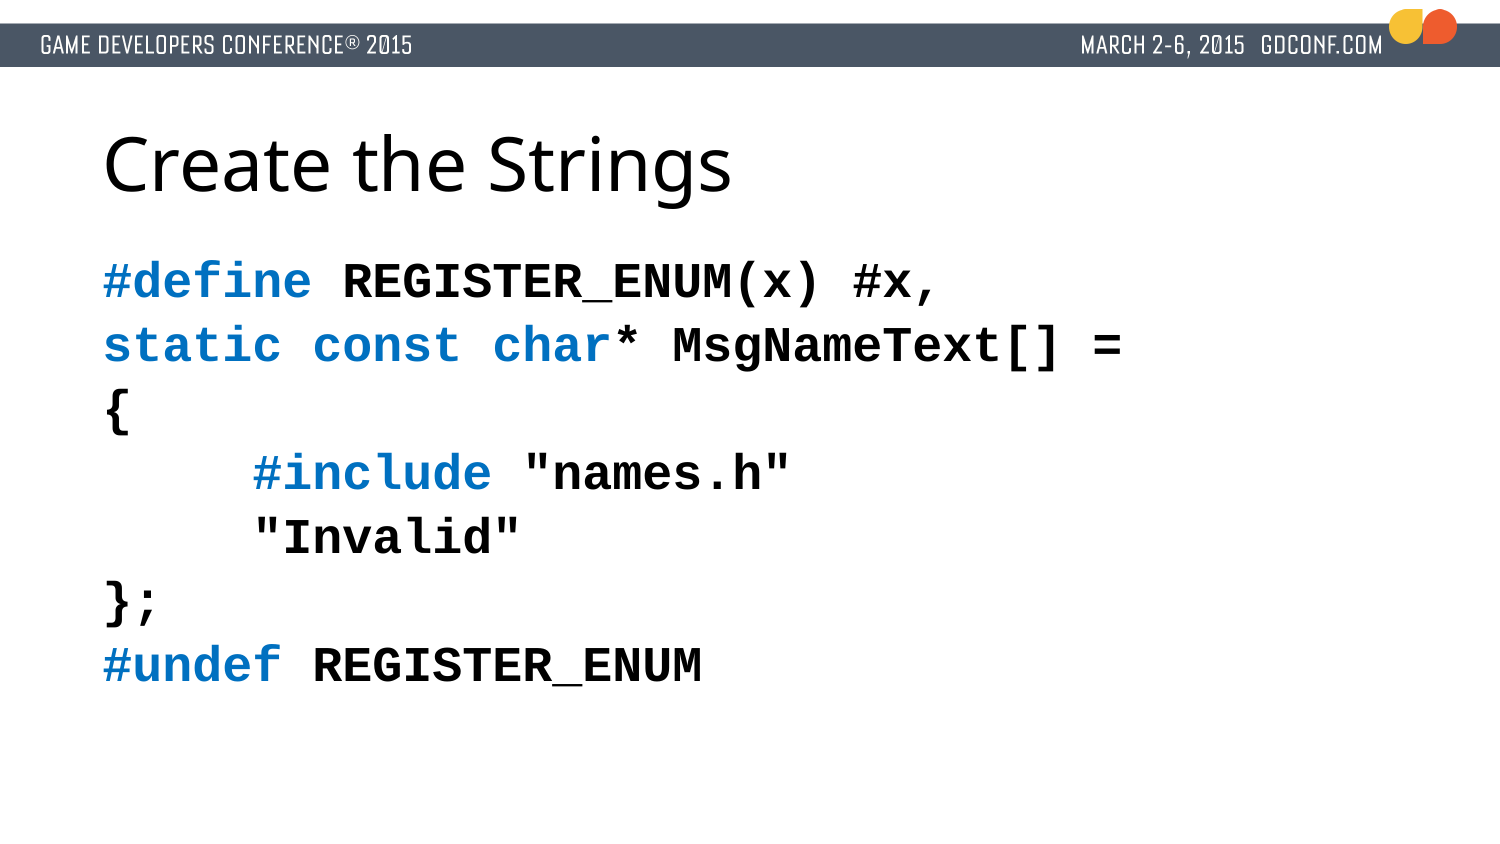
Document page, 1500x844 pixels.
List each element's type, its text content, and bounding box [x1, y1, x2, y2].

title Create the Strings [87, 109, 1413, 238]
picture [0, 9, 1500, 67]
list #define REGISTER_ENUM(x) #x, static const char* MsgNameText[] = { #include "names.h" "Invalid" }; #undef REGISTER_ENUM [87, 246, 1413, 697]
